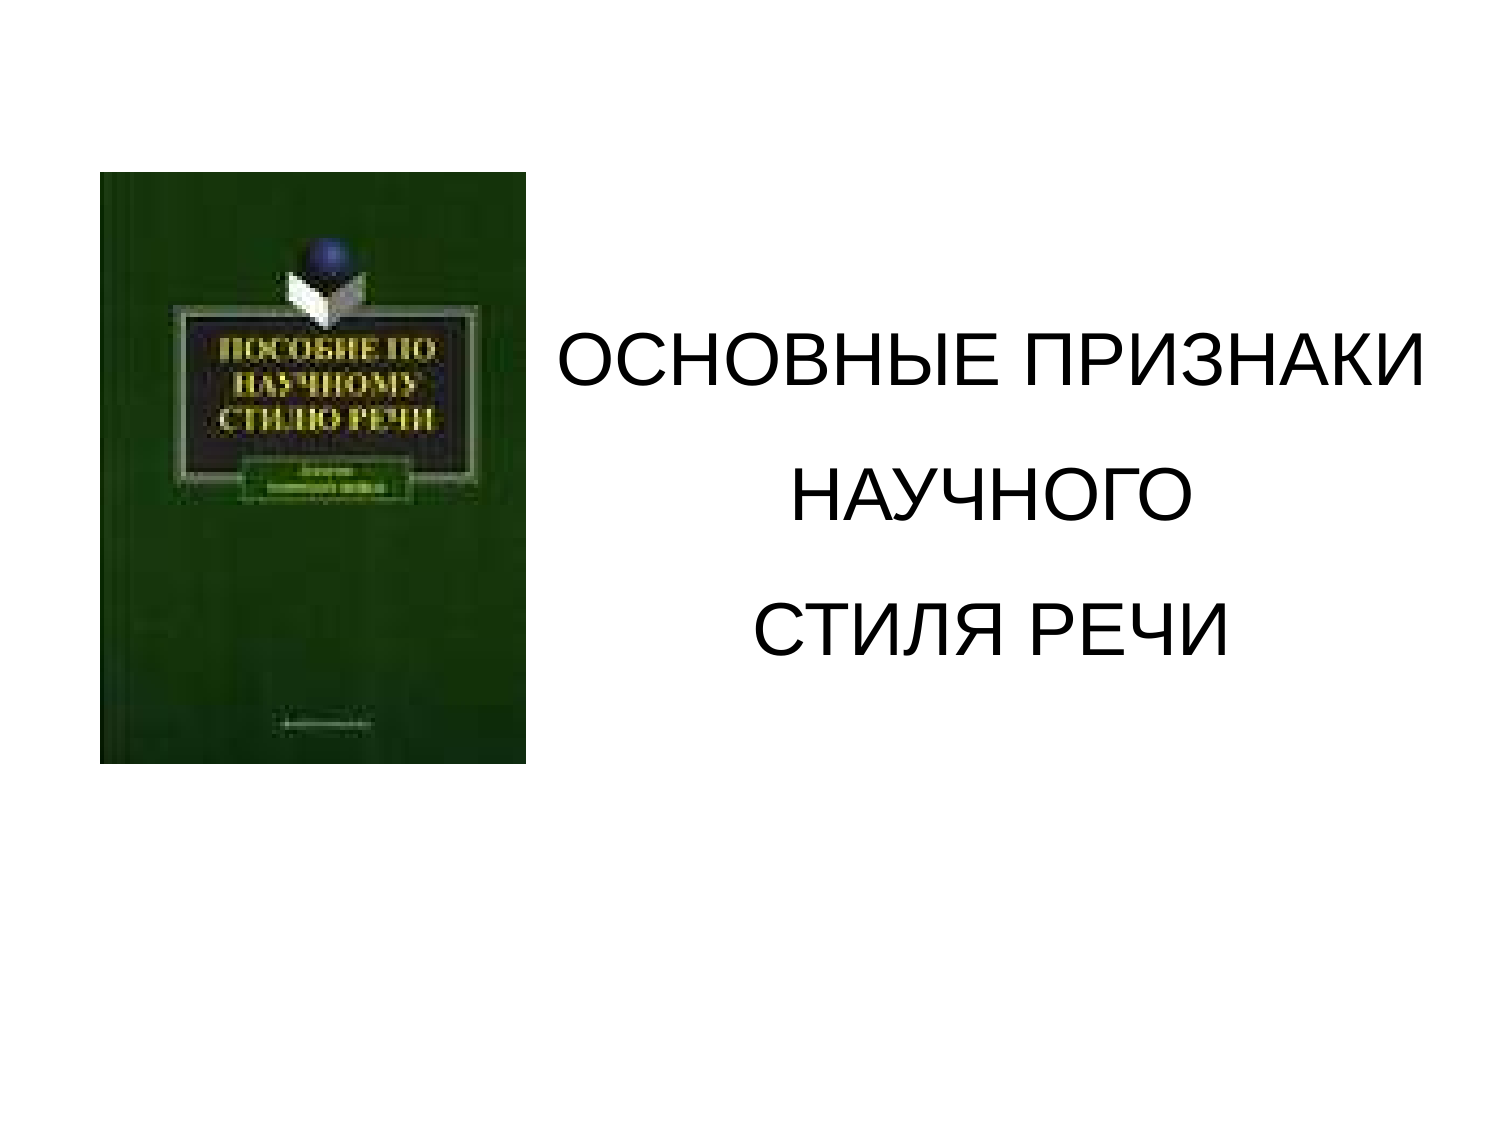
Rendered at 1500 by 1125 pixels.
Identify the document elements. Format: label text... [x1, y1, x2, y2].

picture [100, 172, 526, 764]
title ОСНОВНЫЕ ПРИЗНАКИ НАУЧНОГО СТИЛЯ РЕЧИ [537, 184, 1448, 752]
